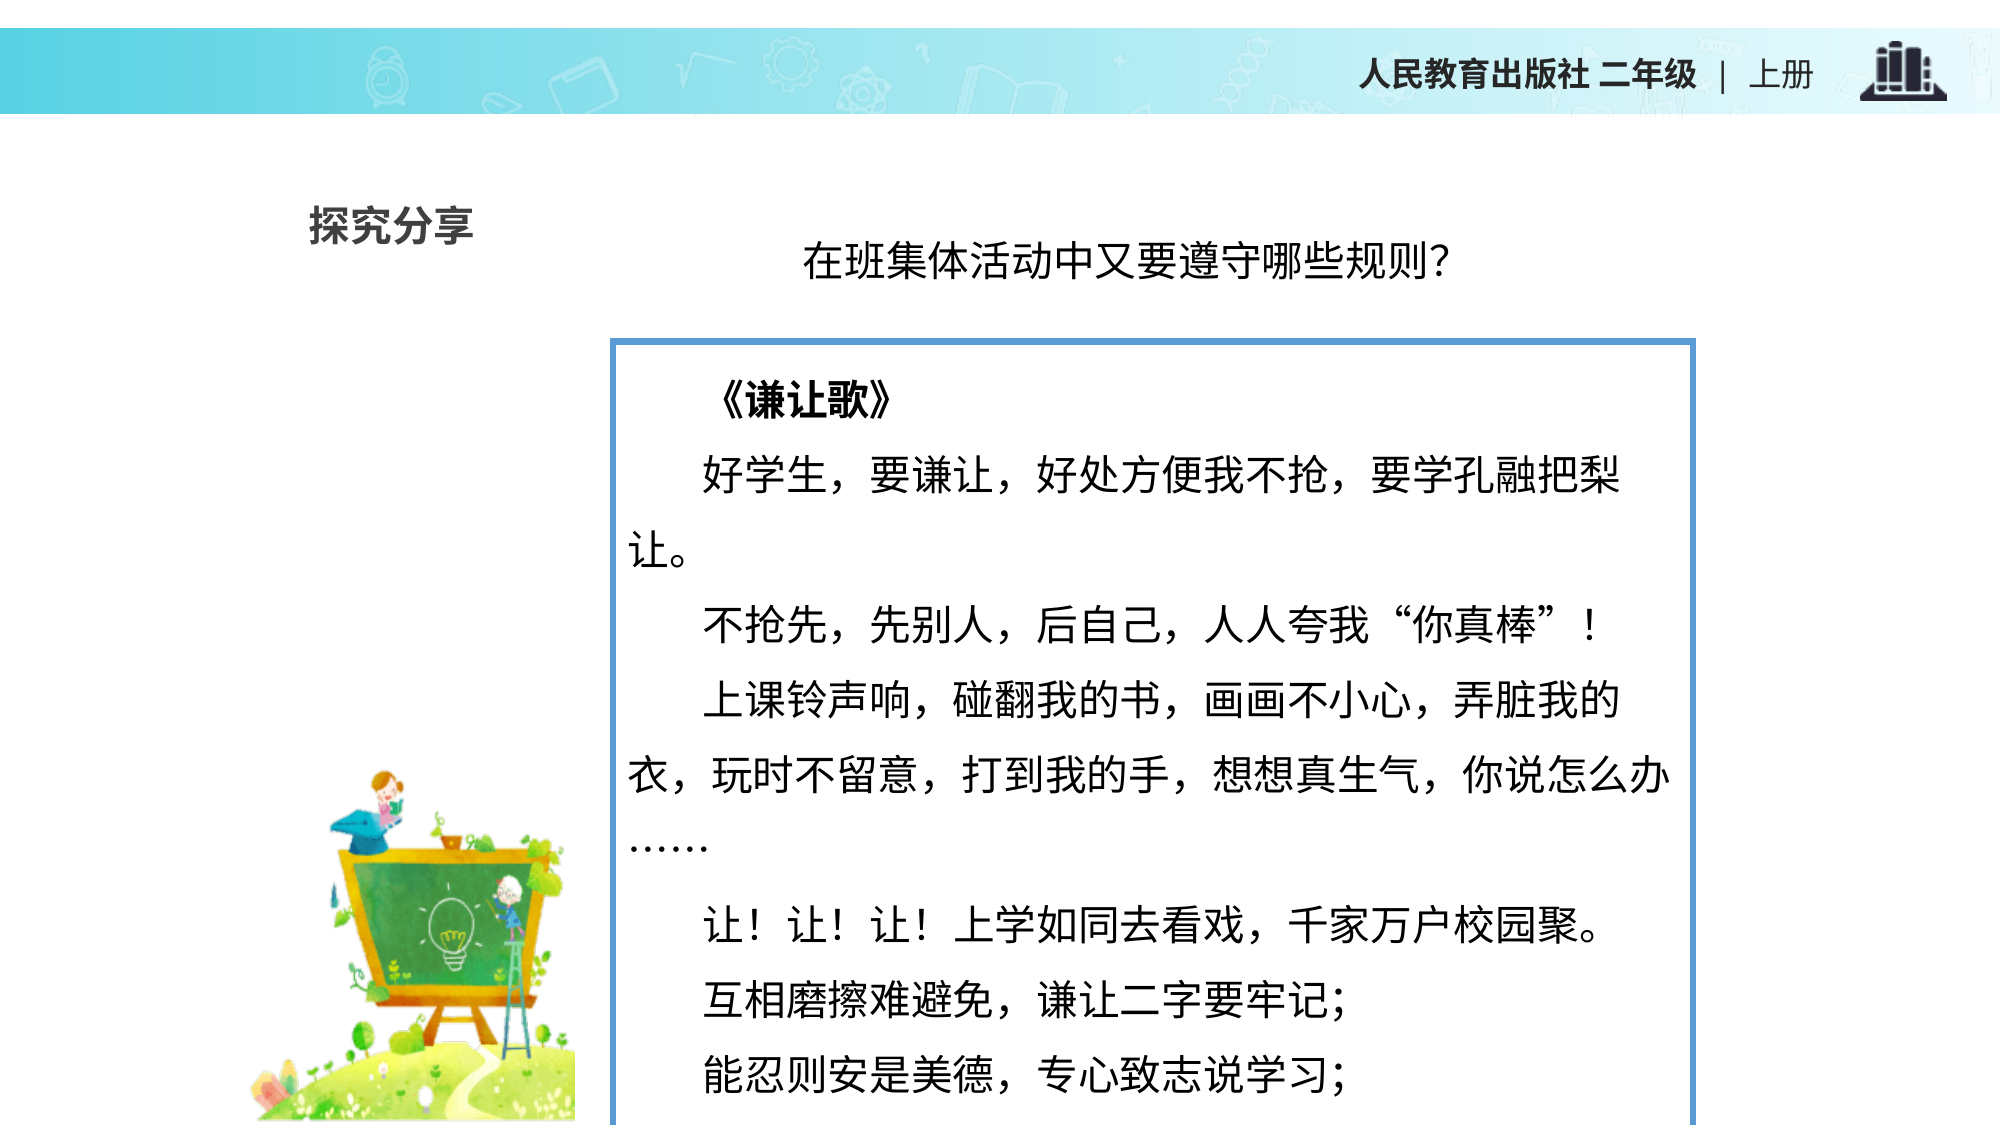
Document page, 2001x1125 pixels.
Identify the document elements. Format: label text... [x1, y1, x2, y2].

text_box 《谦让歌》 好学生，要谦让，好处方便我不抢，要学孔融把梨让。 不抢先，先别人，后自己，人人夸我“你真棒”！ 上课铃声响，碰翻我的书，画画不小心，弄脏我的衣，玩时不留意，打到我的手，想想真生气，你说怎么办…… 让！让！让！上学如同去看戏，千家万户校园聚。 互相磨擦难避免，谦让二字要牢记； 能忍则安是美德，专心致志说学习； 一丝不苟求甚解，知丰技高成大器！成大器！ [612, 341, 1694, 1125]
picture [366, 31, 2000, 117]
text_box 探究分享 [293, 192, 491, 257]
picture [128, 708, 575, 1125]
text_box 在班集体活动中又要遵守哪些规则？ [712, 202, 1562, 293]
